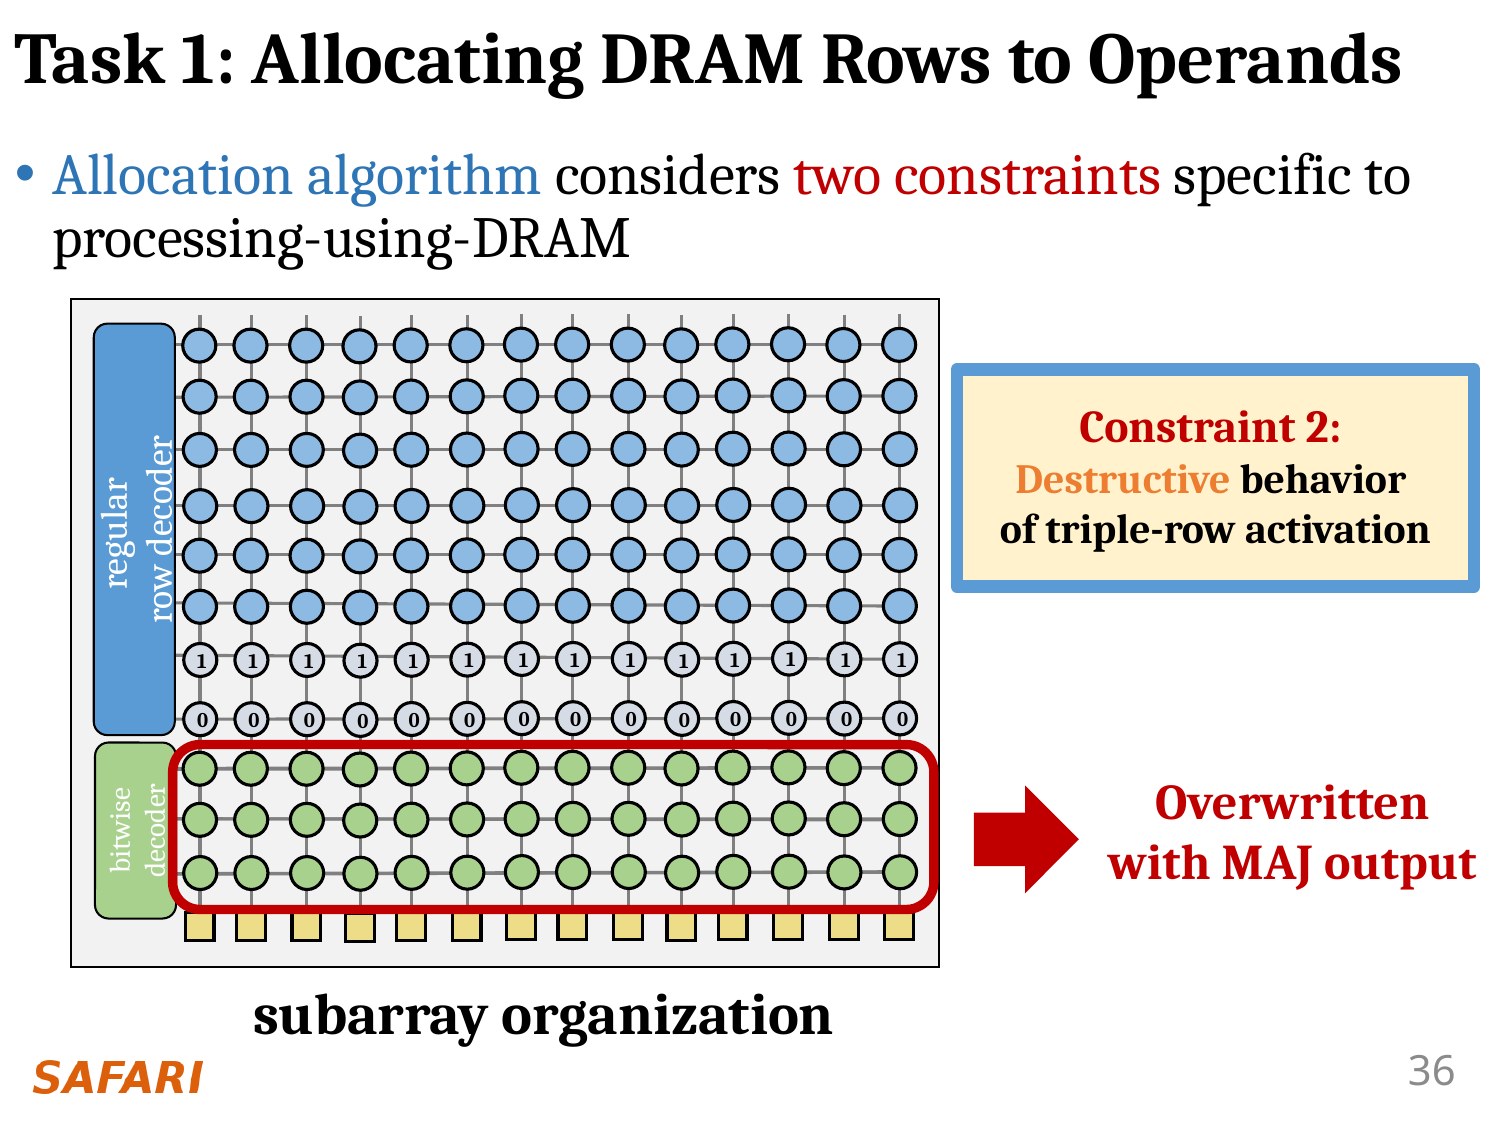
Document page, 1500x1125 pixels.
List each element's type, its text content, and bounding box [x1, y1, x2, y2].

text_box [183, 432, 917, 468]
text_box [717, 914, 748, 940]
text_box regular row decoder [92, 322, 173, 737]
text_box [235, 914, 266, 941]
text_box [184, 914, 215, 941]
text_box [291, 914, 322, 941]
text_box [884, 914, 915, 941]
text_box subarray organization [238, 969, 850, 1054]
text_box [973, 785, 1079, 894]
text_box Constraint 2: Destructive behavior of triple-row activation [956, 369, 1475, 587]
text_box [773, 914, 804, 940]
text_box [666, 914, 697, 941]
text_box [183, 642, 917, 678]
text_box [183, 488, 917, 524]
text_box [182, 327, 916, 363]
text_box bitwise decoder [93, 741, 174, 920]
text_box [557, 914, 588, 940]
title Task 1: Allocating DRAM Rows to Operands [0, 13, 1475, 135]
picture [31, 1051, 209, 1104]
text_box [451, 914, 482, 941]
text_box [828, 914, 859, 941]
text_box [613, 914, 644, 940]
text_box [70, 298, 940, 968]
text_box [506, 914, 537, 940]
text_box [182, 378, 916, 414]
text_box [183, 588, 917, 625]
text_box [182, 537, 916, 573]
text_box Overwritten with MAJ output [1086, 762, 1498, 898]
text_box [918, 746, 935, 908]
text_box [344, 914, 375, 942]
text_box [183, 701, 917, 737]
text_box [395, 914, 426, 941]
list Allocation algorithm considers two constraints specific to processing-using-DRAM [0, 136, 1500, 295]
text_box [173, 313, 918, 914]
